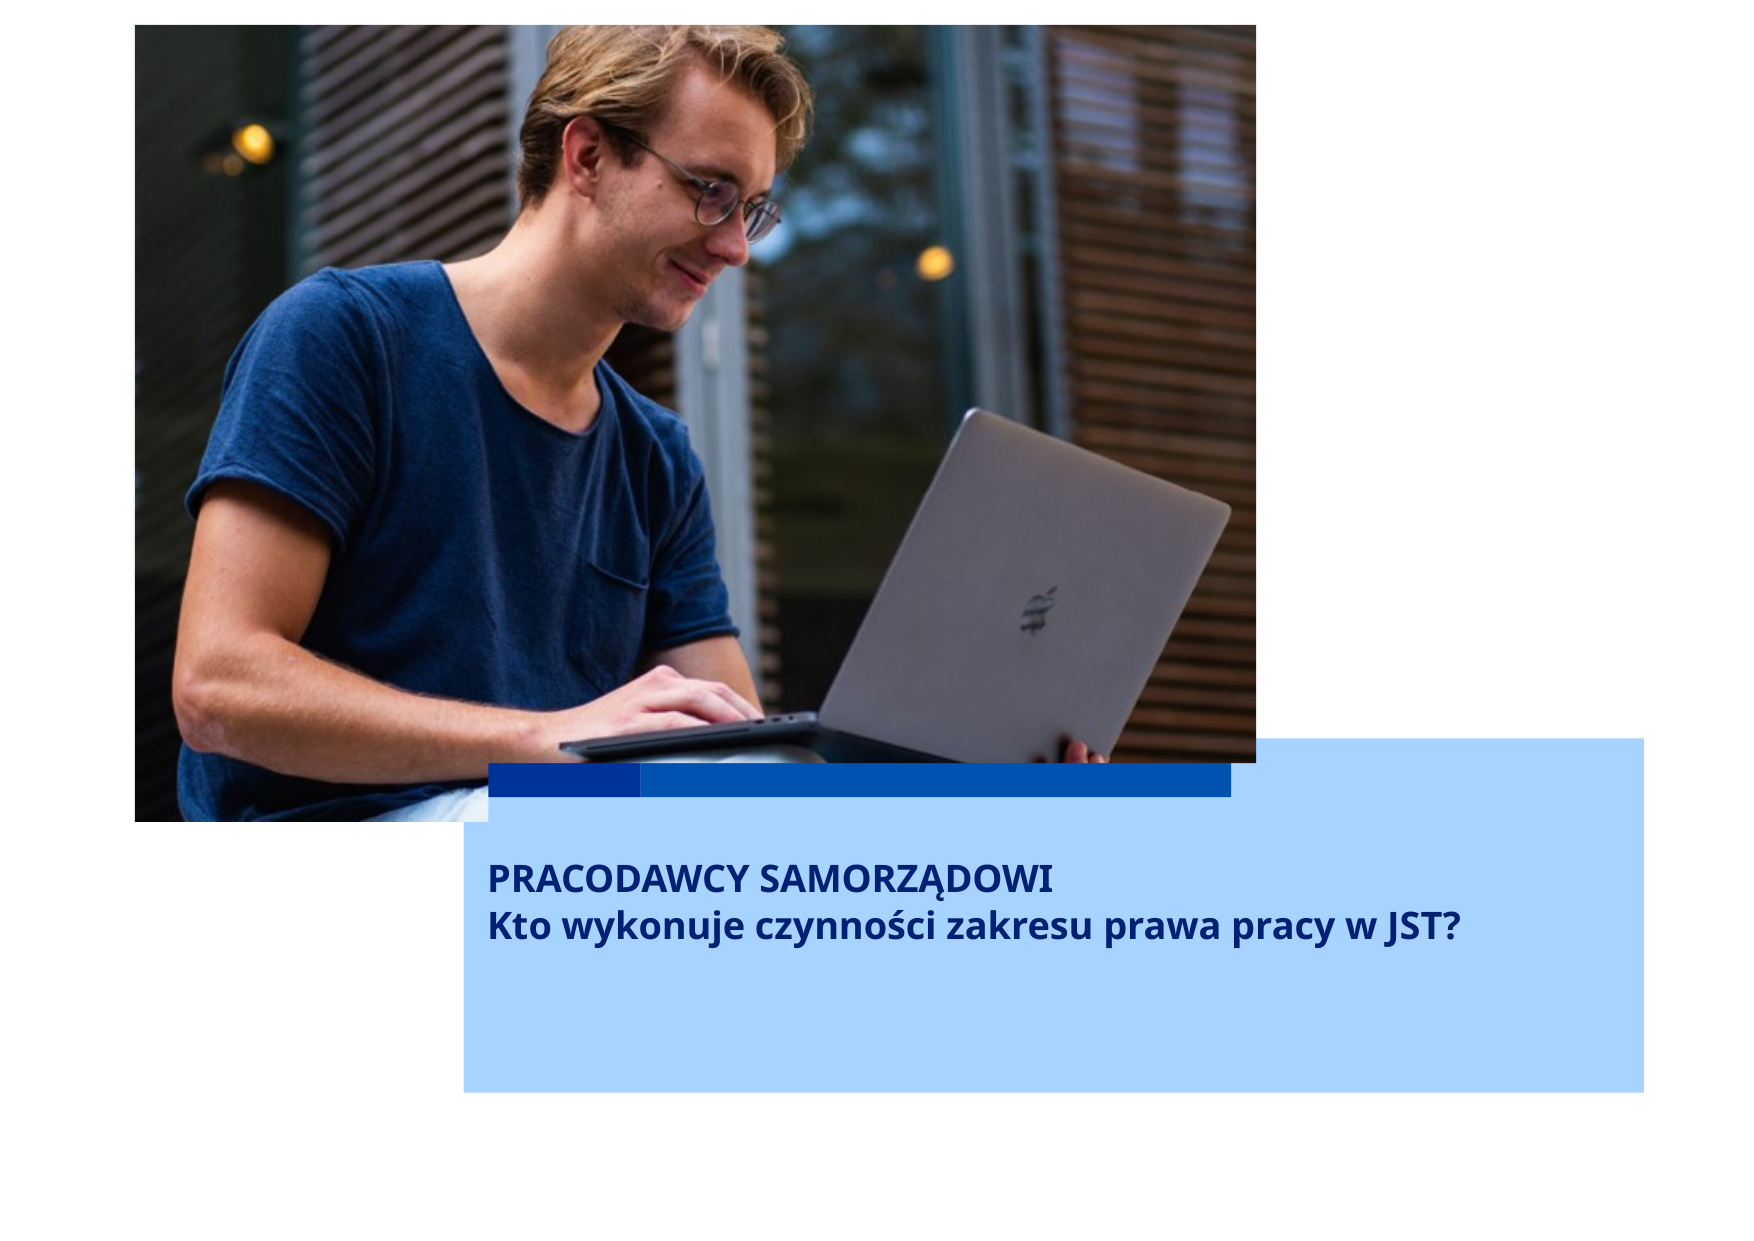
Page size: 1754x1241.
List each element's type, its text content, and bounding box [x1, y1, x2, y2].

picture [109, 0, 1257, 823]
title PRACODAWCY SAMORZĄDOWI Kto wykonuje czynności zakresu prawa pracy w JST? [487, 852, 1633, 1069]
